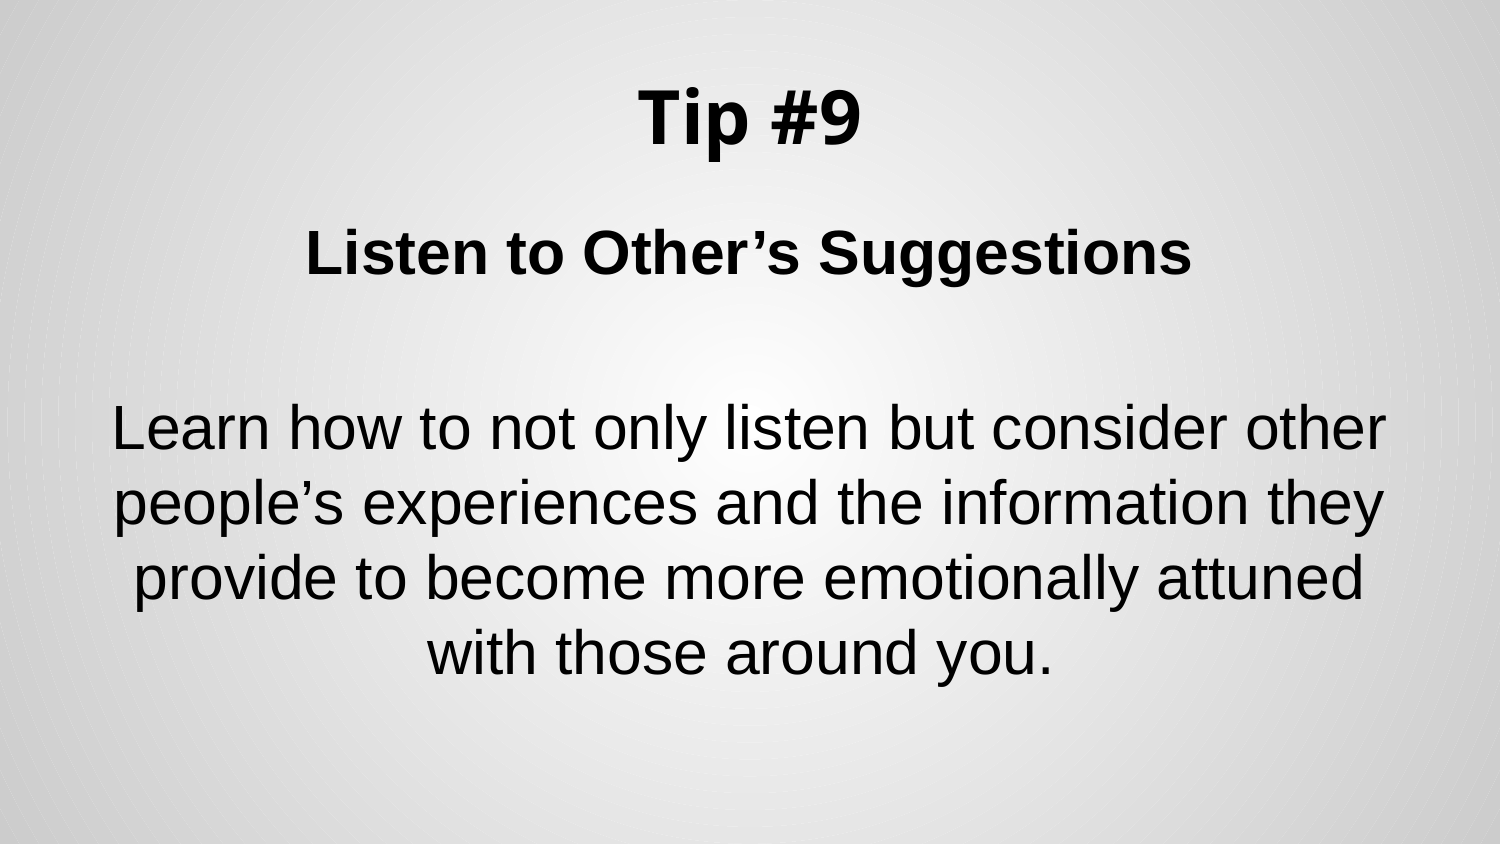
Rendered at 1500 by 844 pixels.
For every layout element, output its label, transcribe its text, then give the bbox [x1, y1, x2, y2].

list Listen to Other’s Suggestions Learn how to not only listen but consider other people’s experiences and the information they provide to become more emotionally attuned with those around you. . [75, 196, 1425, 808]
title Tip #9 [75, 33, 1425, 175]
